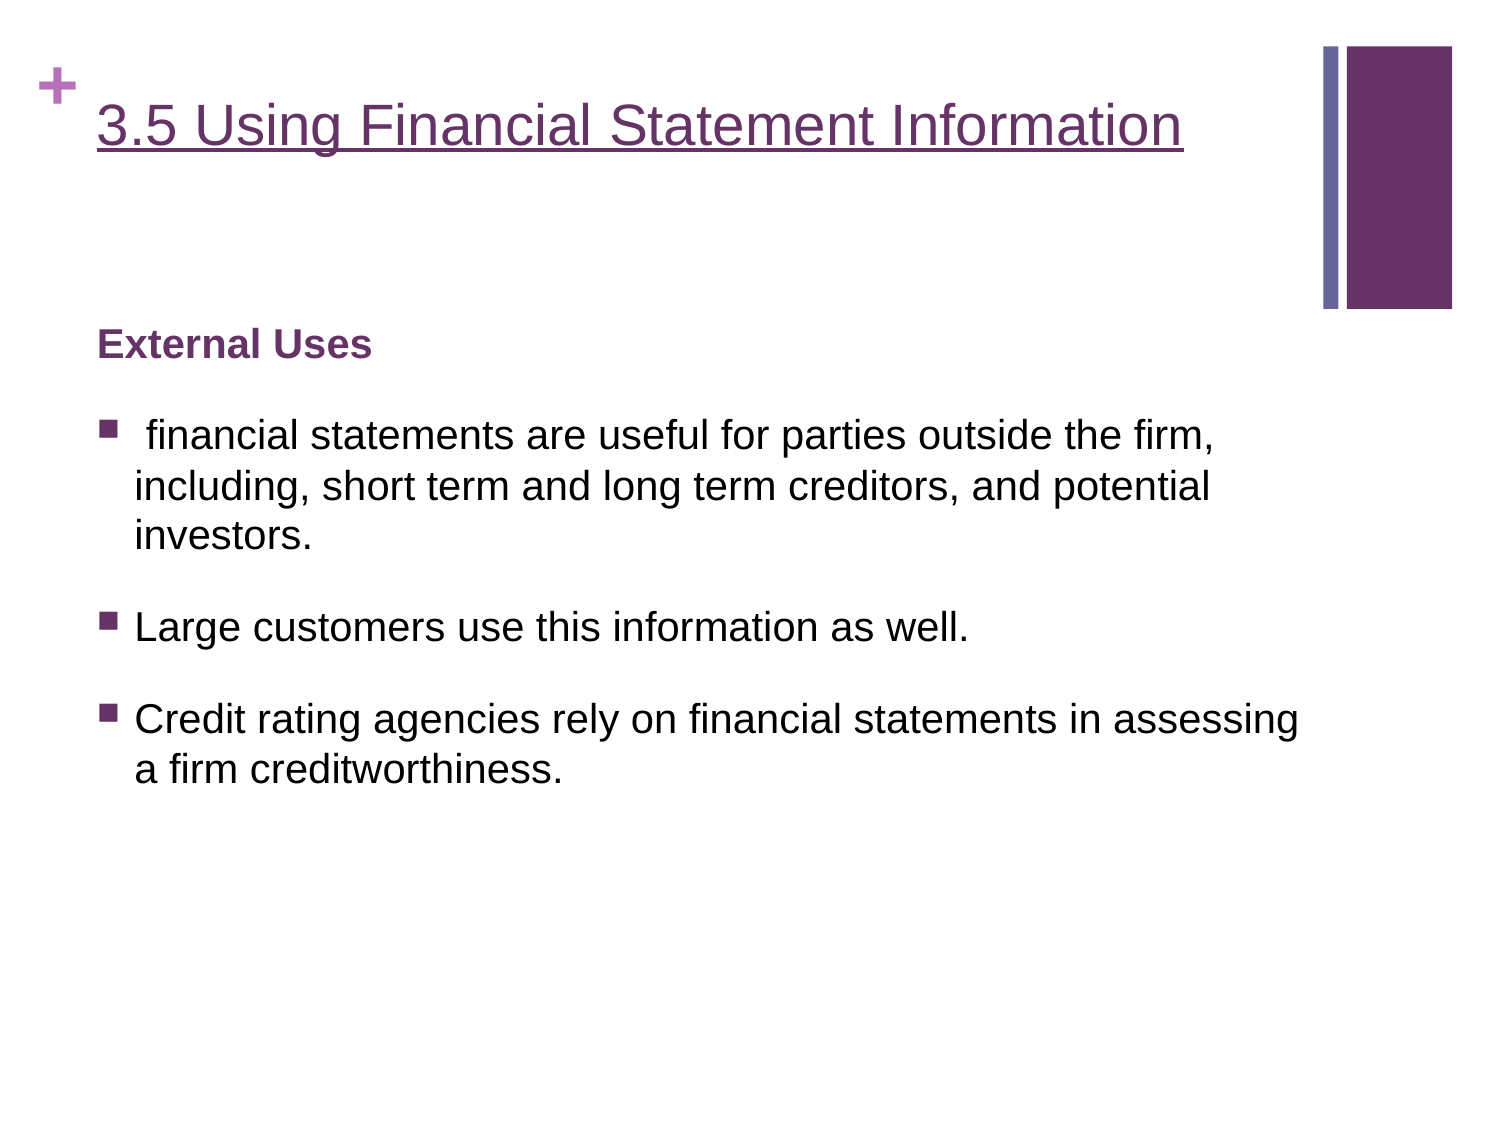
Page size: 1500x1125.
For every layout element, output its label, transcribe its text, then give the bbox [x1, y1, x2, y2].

list External Uses financial statements are useful for parties outside the firm, including, short term and long term creditors, and potential investors. Large customers use this information as well. Credit rating agencies rely on financial statements in assessing a firm creditworthiness. [81, 308, 1322, 1005]
title 3.5 Using Financial Statement Information [81, 79, 1322, 181]
